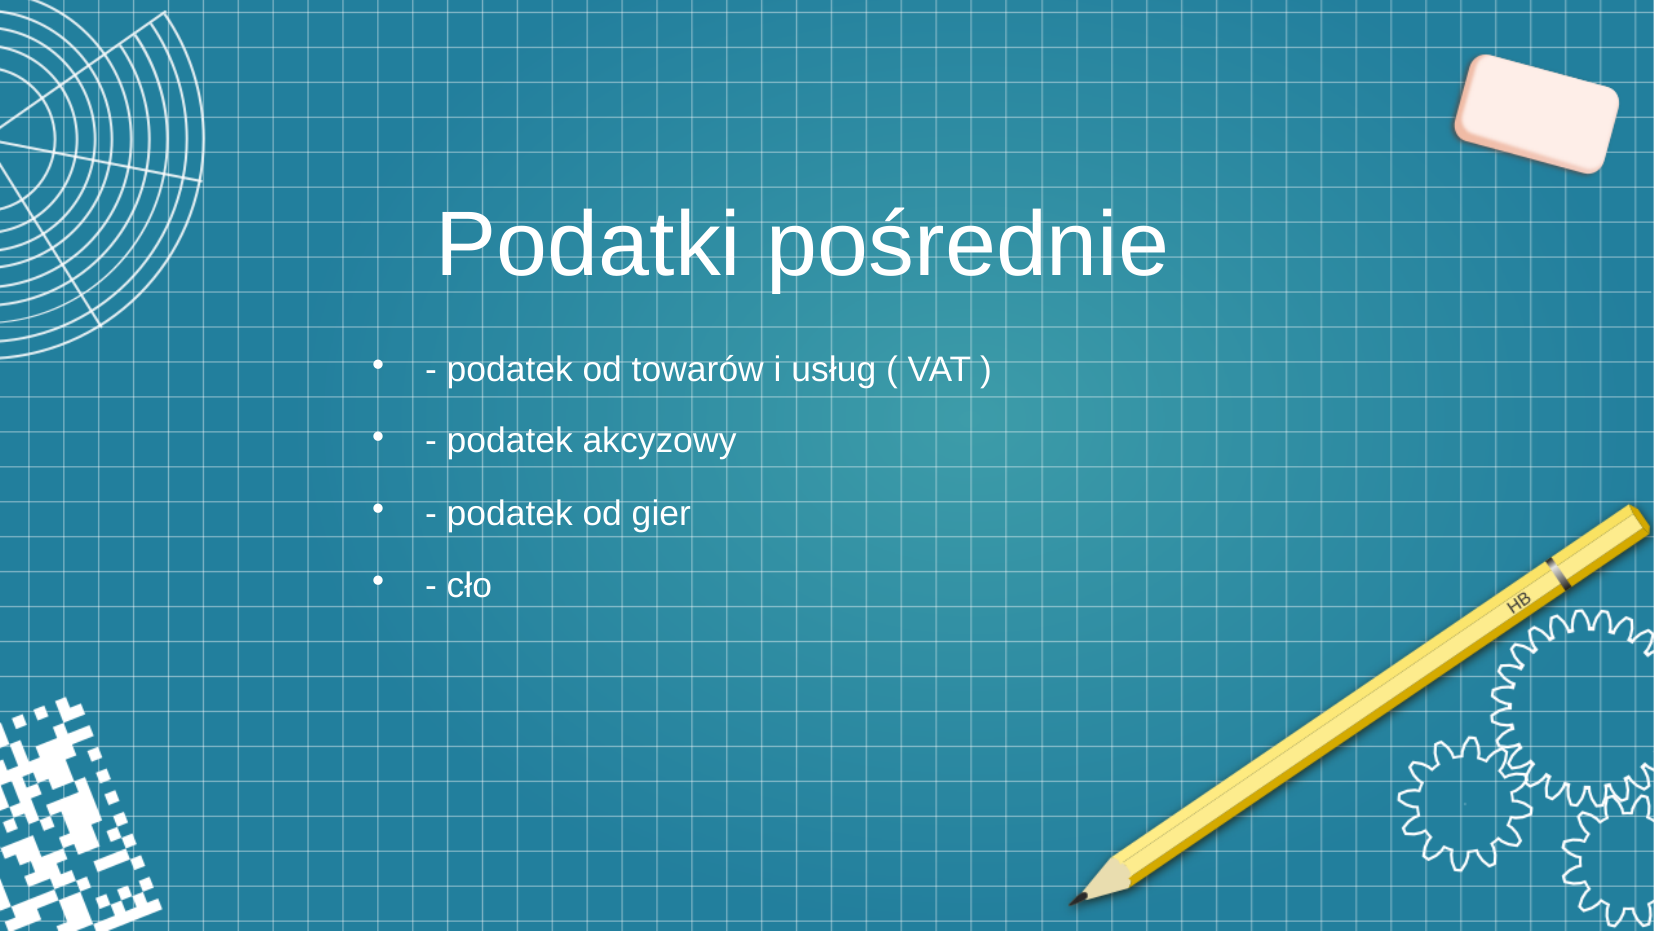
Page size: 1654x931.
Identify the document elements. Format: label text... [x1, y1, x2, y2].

list - podatek od towarów i usług ( VAT ) - podatek akcyzowy - podatek od gier - cło [354, 345, 1418, 798]
picture [0, 0, 1654, 931]
title Podatki pośrednie [59, 132, 1548, 346]
